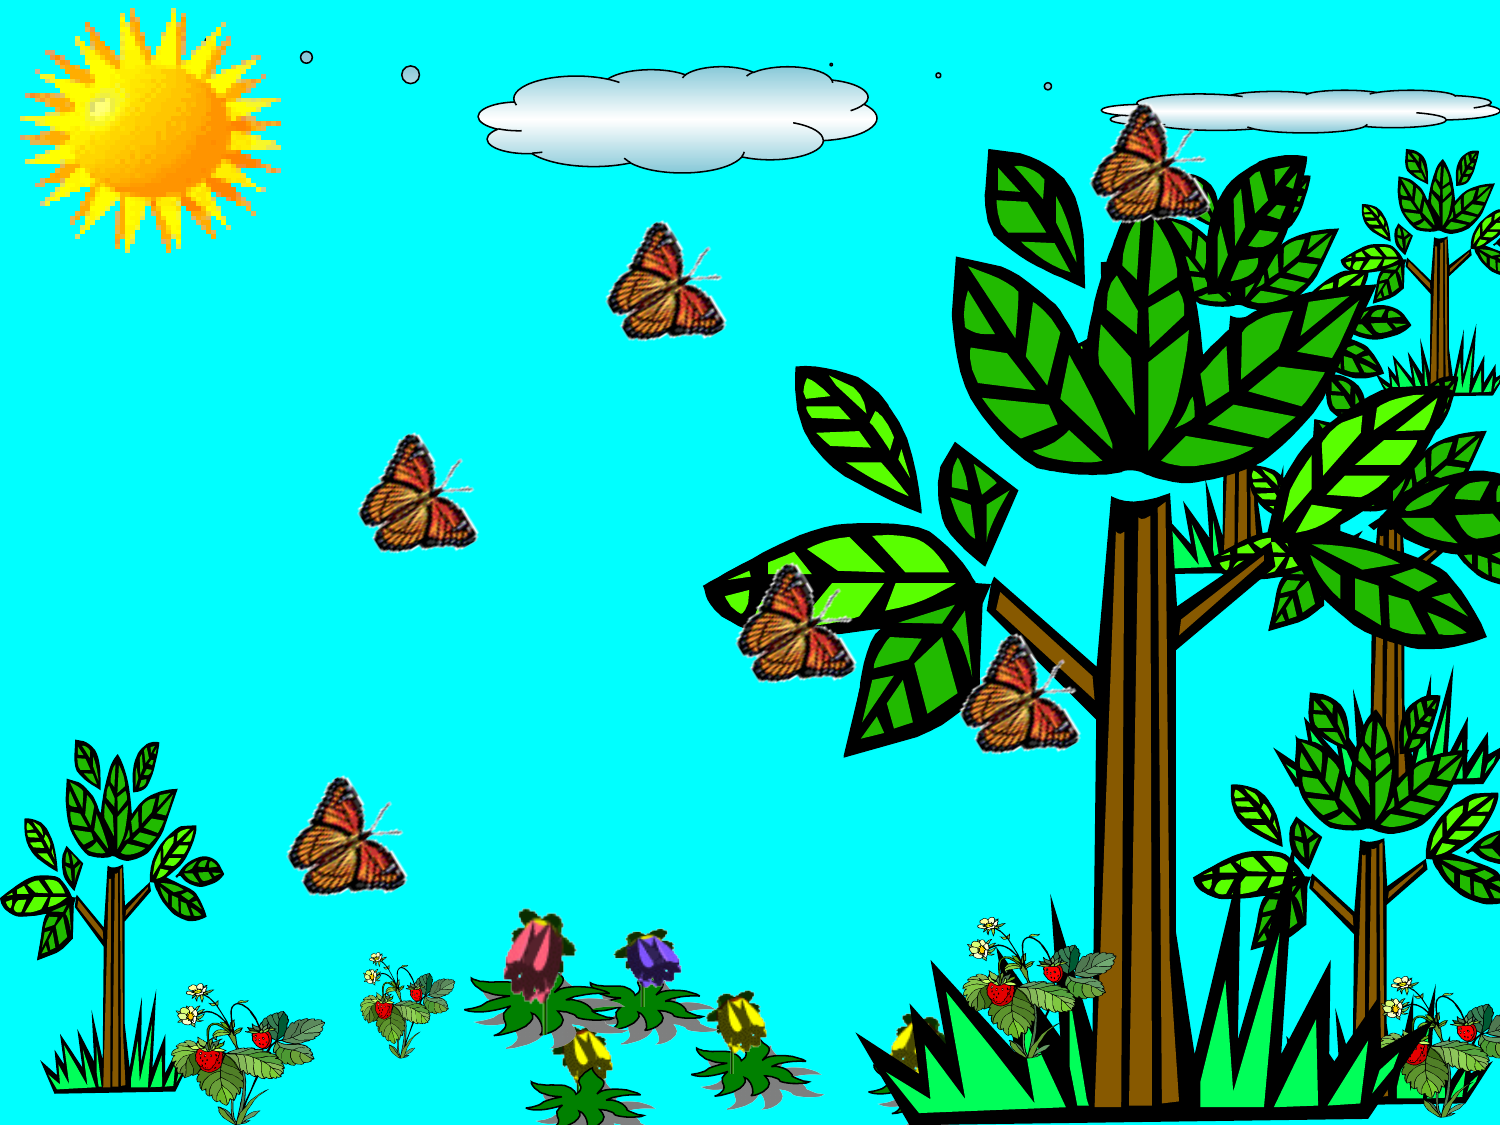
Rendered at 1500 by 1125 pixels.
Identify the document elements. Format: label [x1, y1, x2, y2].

picture [0, 0, 302, 268]
text_box [1242, 90, 1500, 133]
picture [265, 370, 562, 642]
text_box [556, 1115, 580, 1125]
text_box [1044, 82, 1052, 90]
text_box [306, 51, 313, 64]
text_box [401, 65, 420, 84]
text_box [583, 1115, 605, 1125]
text_box [478, 66, 878, 167]
picture [0, 713, 491, 1125]
text_box [615, 1113, 644, 1118]
picture [478, 40, 1500, 1125]
text_box [643, 1016, 664, 1031]
